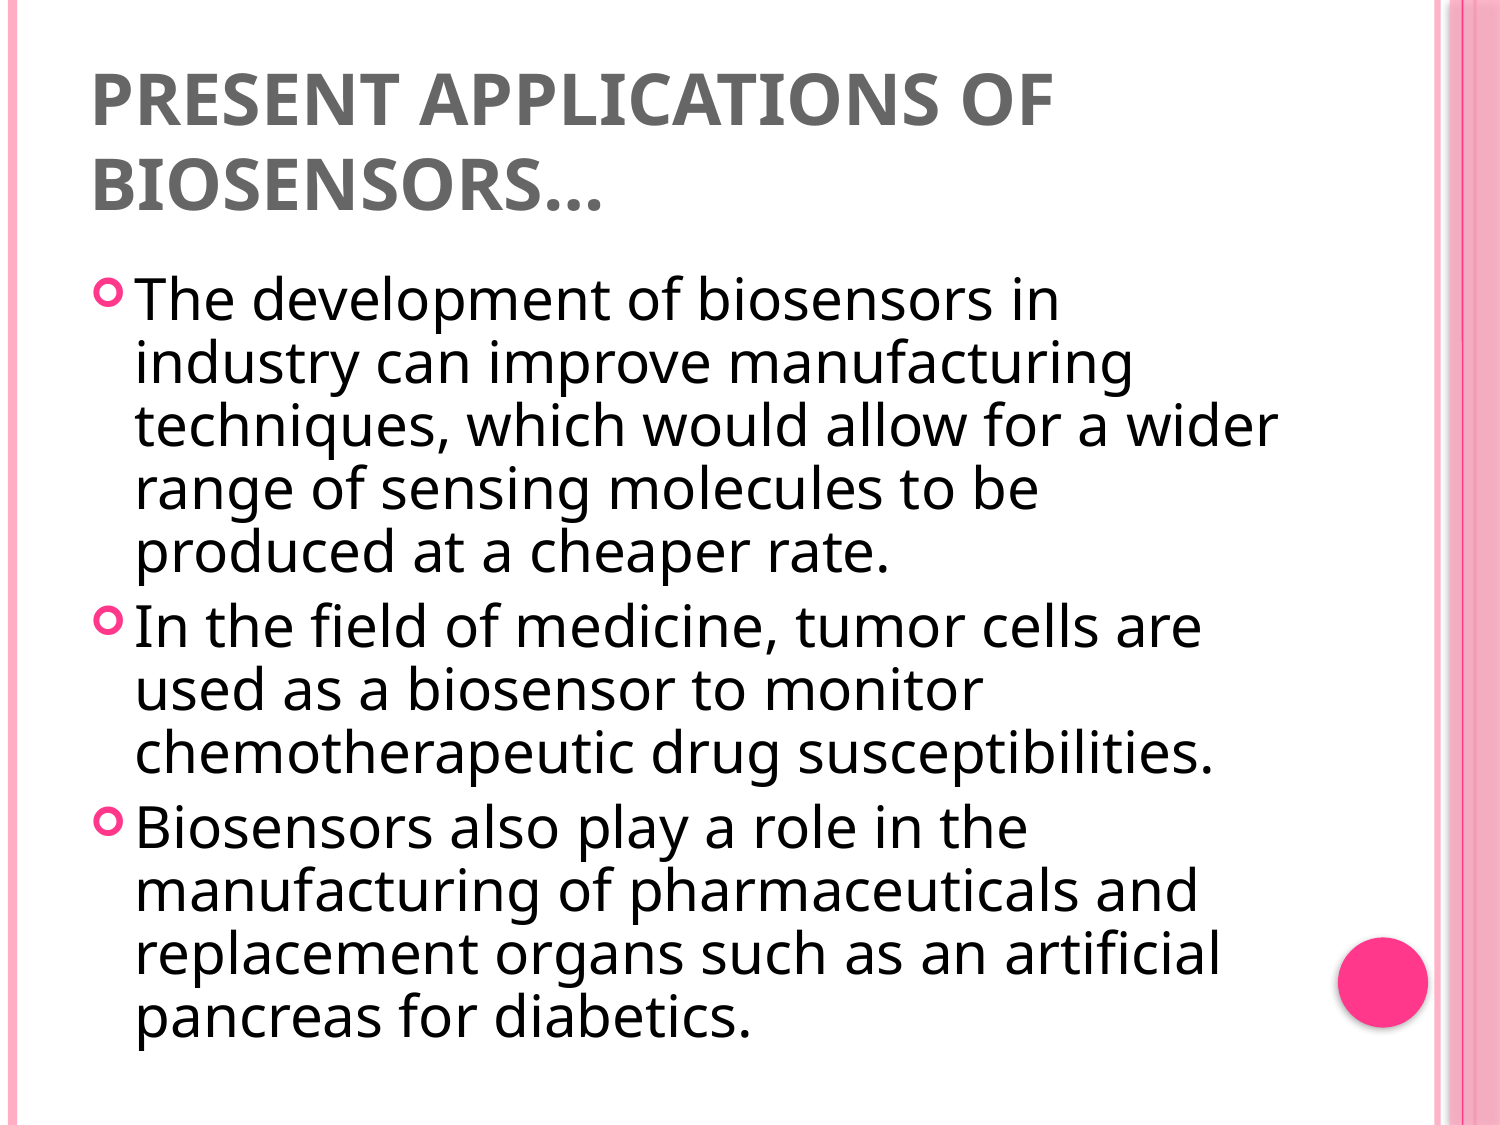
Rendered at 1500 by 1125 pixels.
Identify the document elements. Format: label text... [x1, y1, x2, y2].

title Present Applications of Biosensors… [75, 45, 1300, 233]
list The development of biosensors in industry can improve manufacturing techniques, which would allow for a wider range of sensing molecules to be produced at a cheaper rate. In the field of medicine, tumor cells are used as a biosensor to monitor chemotherapeutic drug susceptibilities. Biosensors also play a role in the manufacturing of pharmaceuticals and replacement organs such as an artificial pancreas for diabetics. [74, 262, 1301, 1063]
